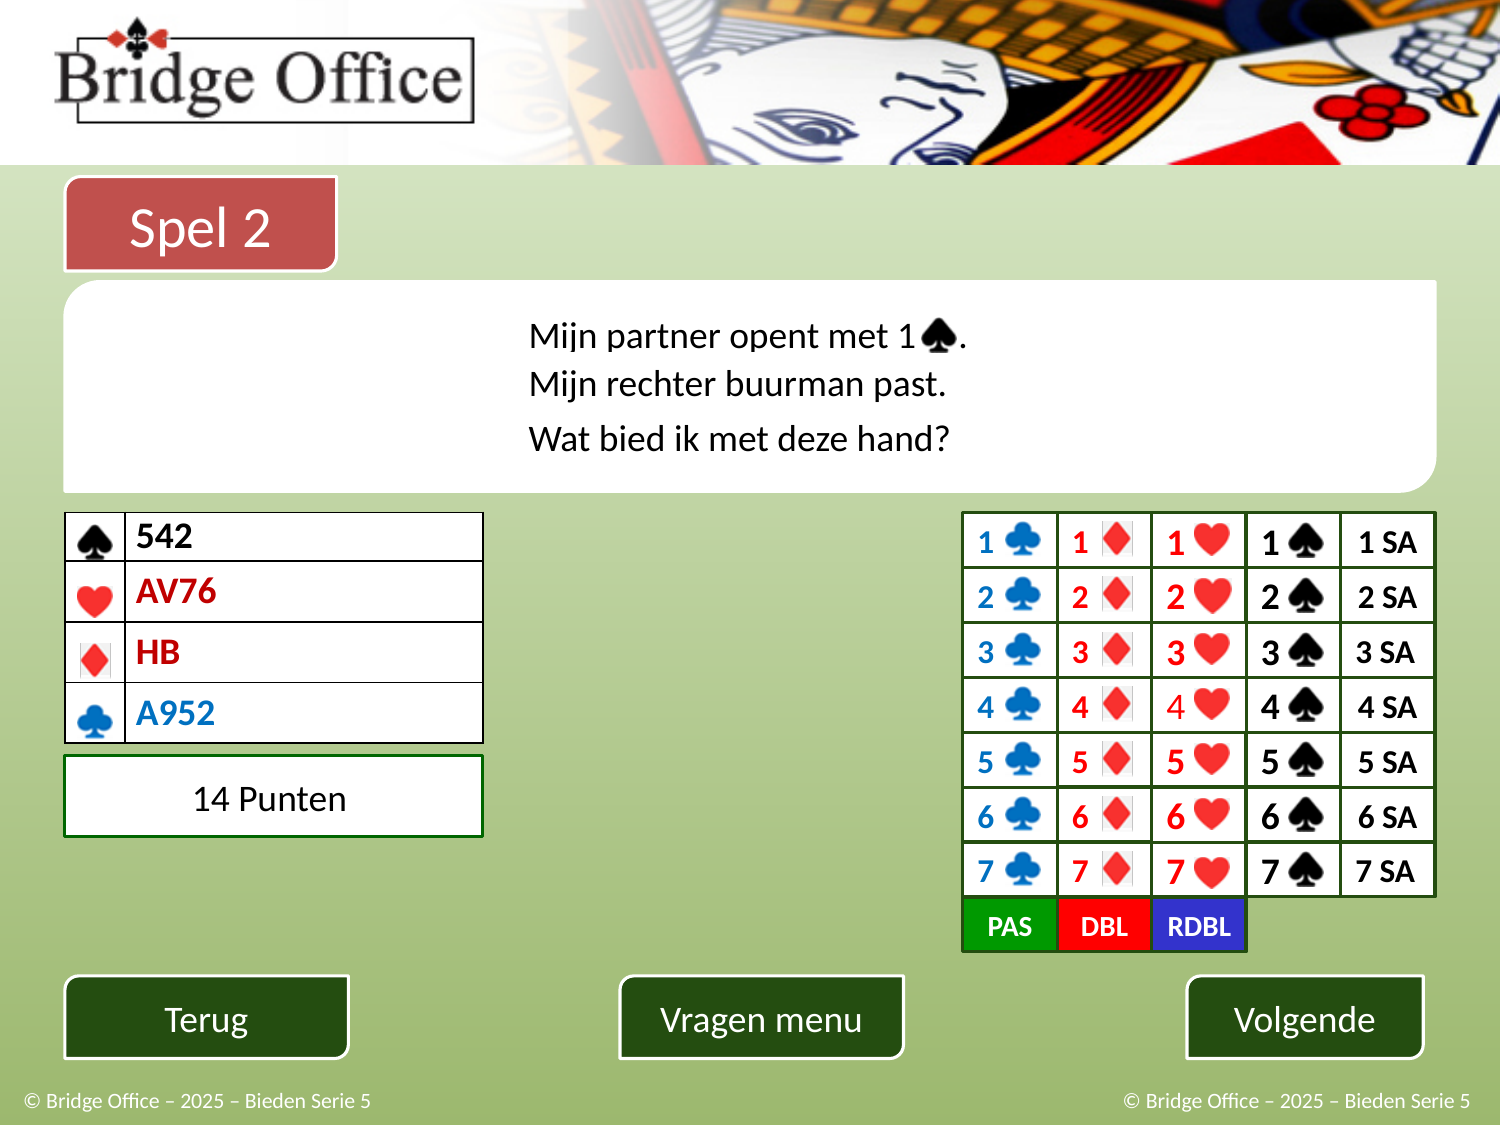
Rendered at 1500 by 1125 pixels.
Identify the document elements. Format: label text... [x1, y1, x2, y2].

table_cell AV76 [126, 562, 482, 621]
text_box Mijn rechter buurman past. [513, 352, 987, 406]
picture [77, 703, 113, 740]
text_box 6 [961, 786, 1056, 841]
picture [1288, 521, 1325, 558]
text_box 3 [961, 621, 1056, 676]
picture [1193, 523, 1230, 556]
picture [1004, 851, 1041, 887]
picture [1193, 688, 1230, 721]
text_box 2 [1245, 569, 1339, 621]
picture [1288, 851, 1324, 887]
picture [1288, 796, 1324, 832]
text_box 2 [1153, 569, 1245, 621]
text_box 5 [1059, 734, 1153, 786]
text_box 1 [1245, 511, 1342, 569]
text_box Vragen menu [618, 974, 906, 1061]
text_box 2 [961, 569, 1056, 621]
picture [1004, 686, 1041, 723]
picture [77, 643, 113, 679]
text_box 7 [961, 841, 1056, 896]
text_box 1 [1059, 511, 1153, 569]
picture [77, 585, 113, 618]
text_box © Bridge Office – 2025 – Bieden Serie 5 [1107, 1079, 1500, 1121]
picture [1099, 851, 1135, 887]
text_box 4 [1059, 676, 1150, 734]
text_box 3 [1245, 621, 1339, 676]
table_header 542 [126, 513, 482, 560]
table_cell A952 [126, 683, 482, 742]
table_cell [66, 562, 124, 621]
picture [1288, 686, 1324, 723]
picture [1288, 576, 1324, 613]
text_box 14 Punten [63, 754, 484, 838]
table_header [66, 513, 124, 560]
text_box 3 SA [1339, 621, 1437, 676]
picture [77, 524, 113, 561]
text_box 3 [1056, 621, 1150, 676]
picture [1004, 576, 1041, 613]
picture [1288, 741, 1324, 778]
text_box Spel 2 [63, 179, 339, 273]
text_box 3 [1150, 621, 1245, 676]
text_box Wat bied ik met deze hand? [513, 406, 987, 467]
table_cell [66, 683, 124, 742]
picture [1004, 631, 1041, 668]
picture [1193, 578, 1232, 614]
text_box 4 [1245, 676, 1339, 734]
picture [1099, 631, 1135, 668]
text_box 6 [1150, 786, 1245, 841]
text_box 2 SA [1339, 569, 1437, 621]
picture [1099, 521, 1135, 558]
text_box 4 SA [1339, 676, 1437, 734]
text_box 7 SA [1339, 844, 1437, 898]
text_box 5 [961, 734, 1059, 786]
text_box Volgende [1185, 974, 1425, 1061]
text_box 5 [1248, 734, 1339, 786]
picture [0, 0, 1500, 166]
text_box © Bridge Office – 2025 – Bieden Serie 5 [8, 1079, 393, 1121]
text_box 7 [1150, 841, 1245, 898]
picture [1099, 576, 1135, 613]
text_box 7 [1245, 841, 1339, 898]
picture [920, 316, 957, 353]
text_box RDBL [1153, 898, 1248, 953]
table_cell HB [126, 623, 482, 682]
picture [1288, 631, 1324, 668]
table_cell [72, 744, 117, 751]
picture [1004, 796, 1041, 833]
text_box 4 [961, 676, 1059, 734]
text_box 7 [1056, 841, 1150, 898]
picture [1004, 521, 1041, 558]
text_box DBL [1059, 898, 1153, 953]
picture [1193, 743, 1230, 776]
text_box [63, 280, 1437, 493]
picture [1194, 633, 1230, 666]
text_box 1 [1153, 511, 1245, 569]
text_box Terug [63, 974, 350, 1061]
picture [1004, 741, 1041, 778]
text_box 6 [1056, 786, 1150, 841]
text_box 6 SA [1339, 786, 1437, 844]
picture [1193, 798, 1230, 830]
picture [1099, 741, 1135, 778]
picture [1099, 796, 1135, 833]
text_box 6 [1245, 786, 1339, 841]
text_box 5 [1153, 734, 1248, 786]
text_box 2 [1056, 569, 1153, 621]
text_box 1 SA [1342, 511, 1437, 569]
text_box 4 [1150, 676, 1245, 734]
text_box PAS [961, 896, 1059, 953]
text_box 5 SA [1339, 734, 1437, 786]
picture [1099, 686, 1135, 723]
table_cell [66, 623, 124, 682]
text_box 1 [961, 511, 1059, 569]
text_box Mijn partner opent met 1 . [513, 303, 1022, 364]
picture [1193, 857, 1230, 890]
